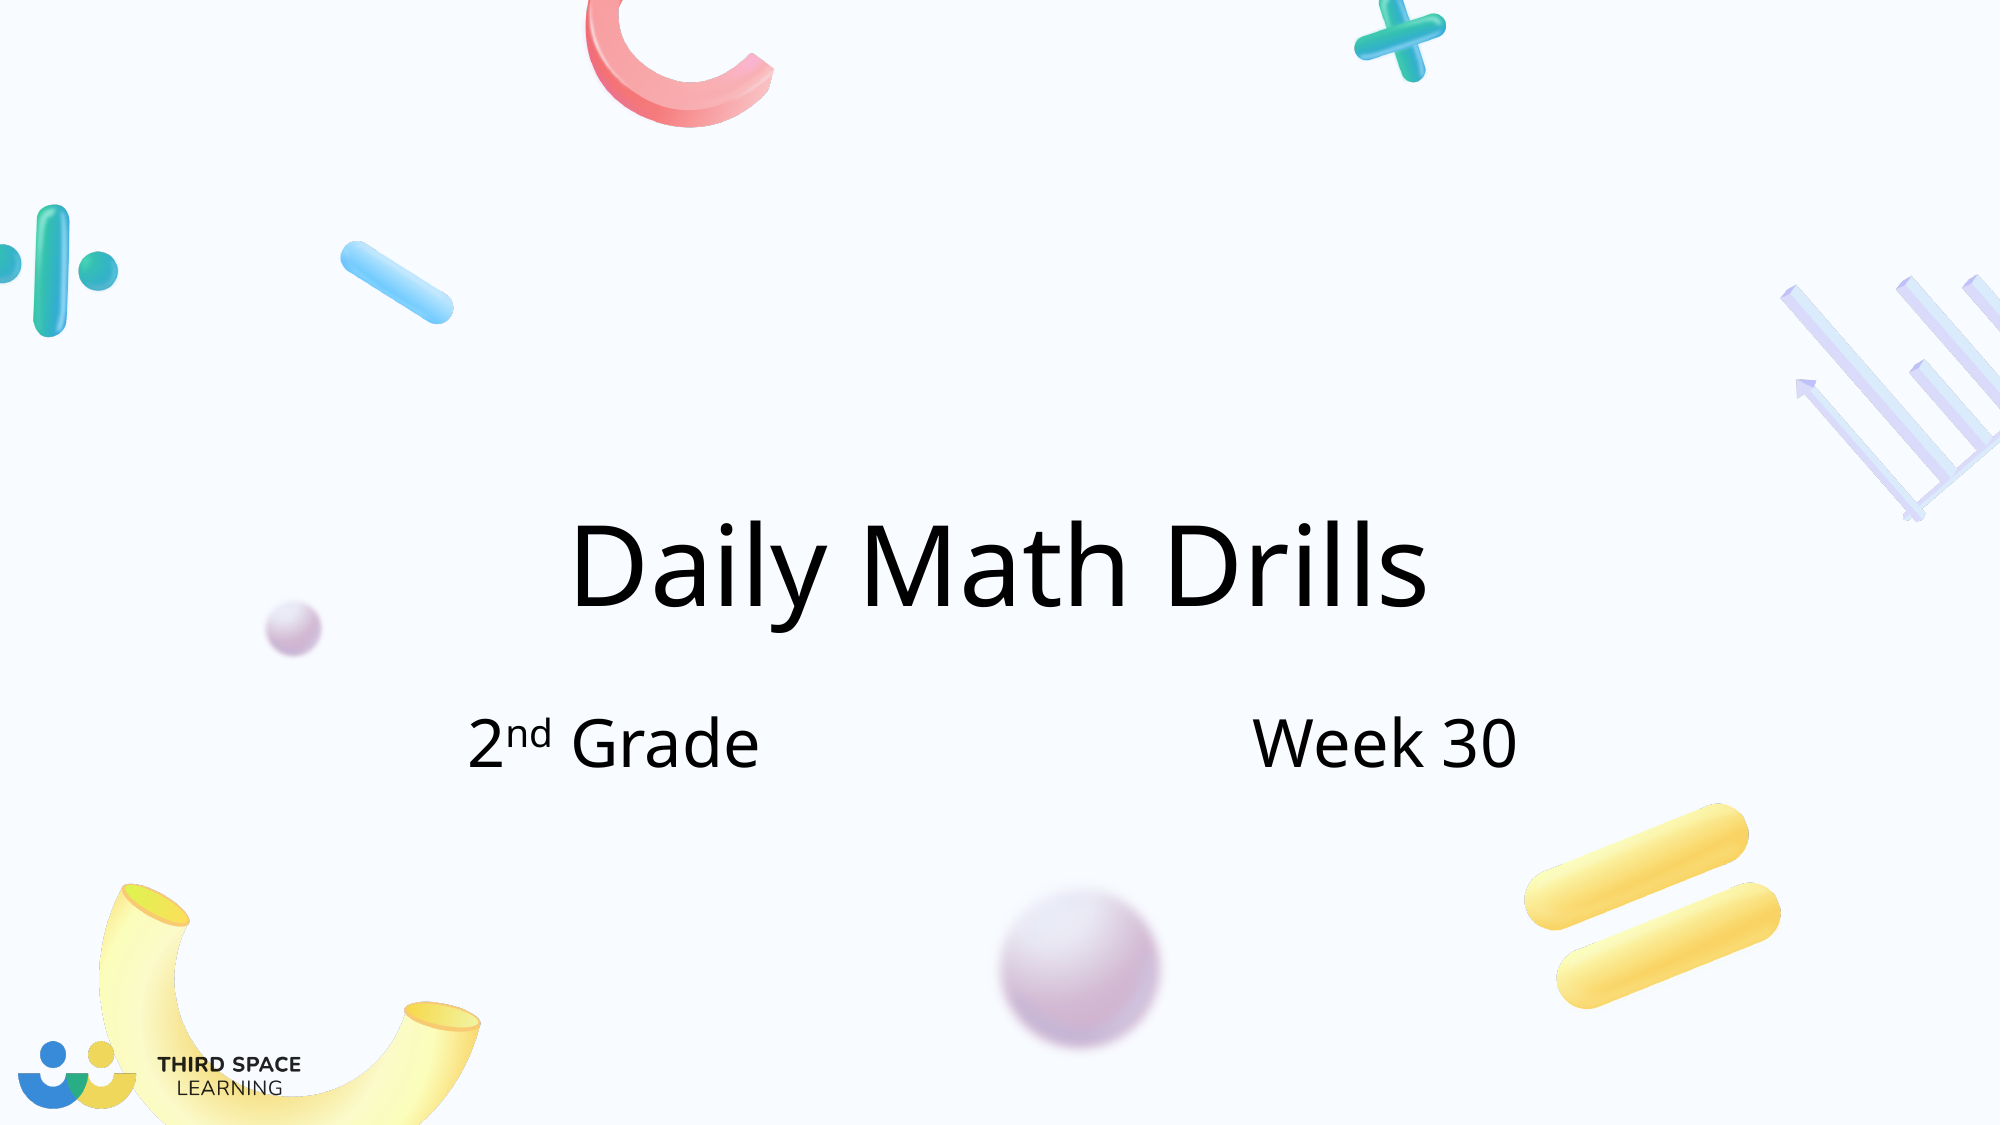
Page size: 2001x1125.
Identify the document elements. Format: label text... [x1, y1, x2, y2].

list Week 30 [1080, 703, 1692, 821]
picture [0, 0, 2000, 1125]
list 2nd Grade [308, 703, 920, 821]
